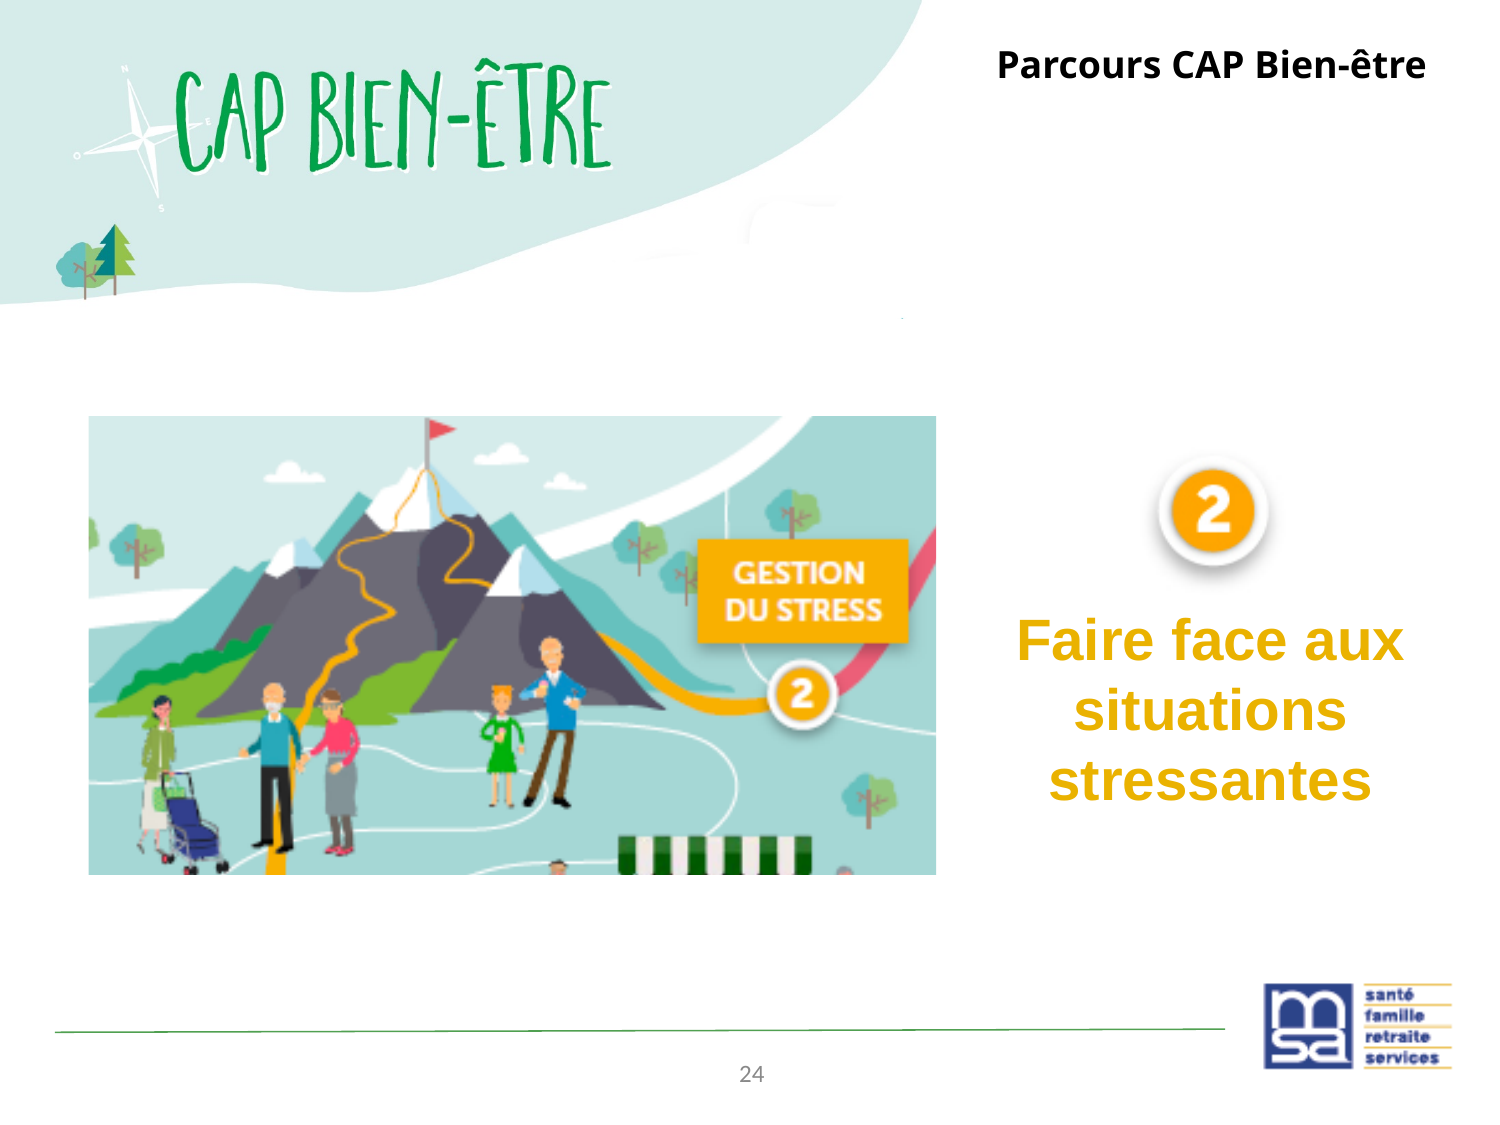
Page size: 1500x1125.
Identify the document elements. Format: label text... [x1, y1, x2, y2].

picture [1134, 444, 1294, 603]
text_box Faire face aux situations stressantes [973, 595, 1448, 820]
picture [0, 0, 941, 320]
text_box Parcours CAP Bien-être [968, 34, 1455, 94]
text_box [54, 1028, 1226, 1033]
text_box 24 [54, 1042, 1245, 1103]
slide_number – 24 [560, 1027, 1245, 1042]
picture [1250, 929, 1476, 1125]
picture [88, 416, 937, 875]
